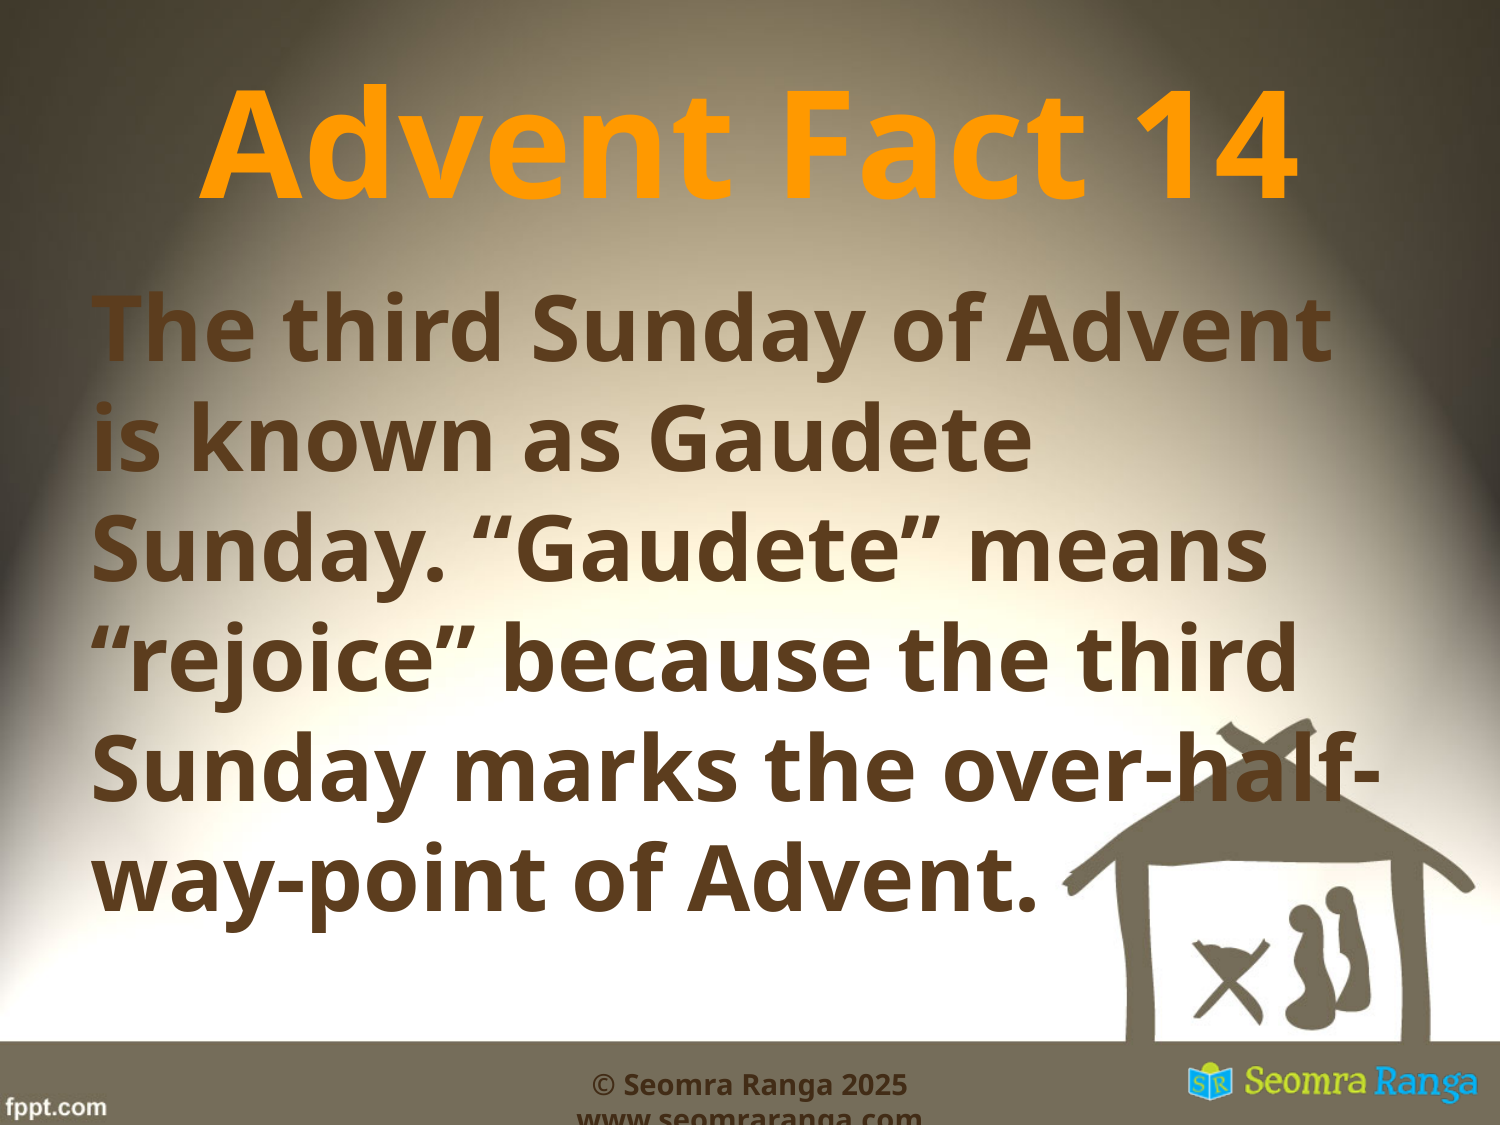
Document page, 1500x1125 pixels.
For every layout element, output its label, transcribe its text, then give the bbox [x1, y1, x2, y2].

text_box © Seomra Ranga 2025 www.seomraranga.com [401, 1058, 1099, 1125]
title Advent Fact 14 [75, 45, 1425, 233]
list The third Sunday of Advent is known as Gaudete Sunday. “Gaudete” means “rejoice” because the third Sunday marks the over-half-way-point of Advent. [75, 262, 1425, 1005]
picture [0, 0, 1500, 1125]
